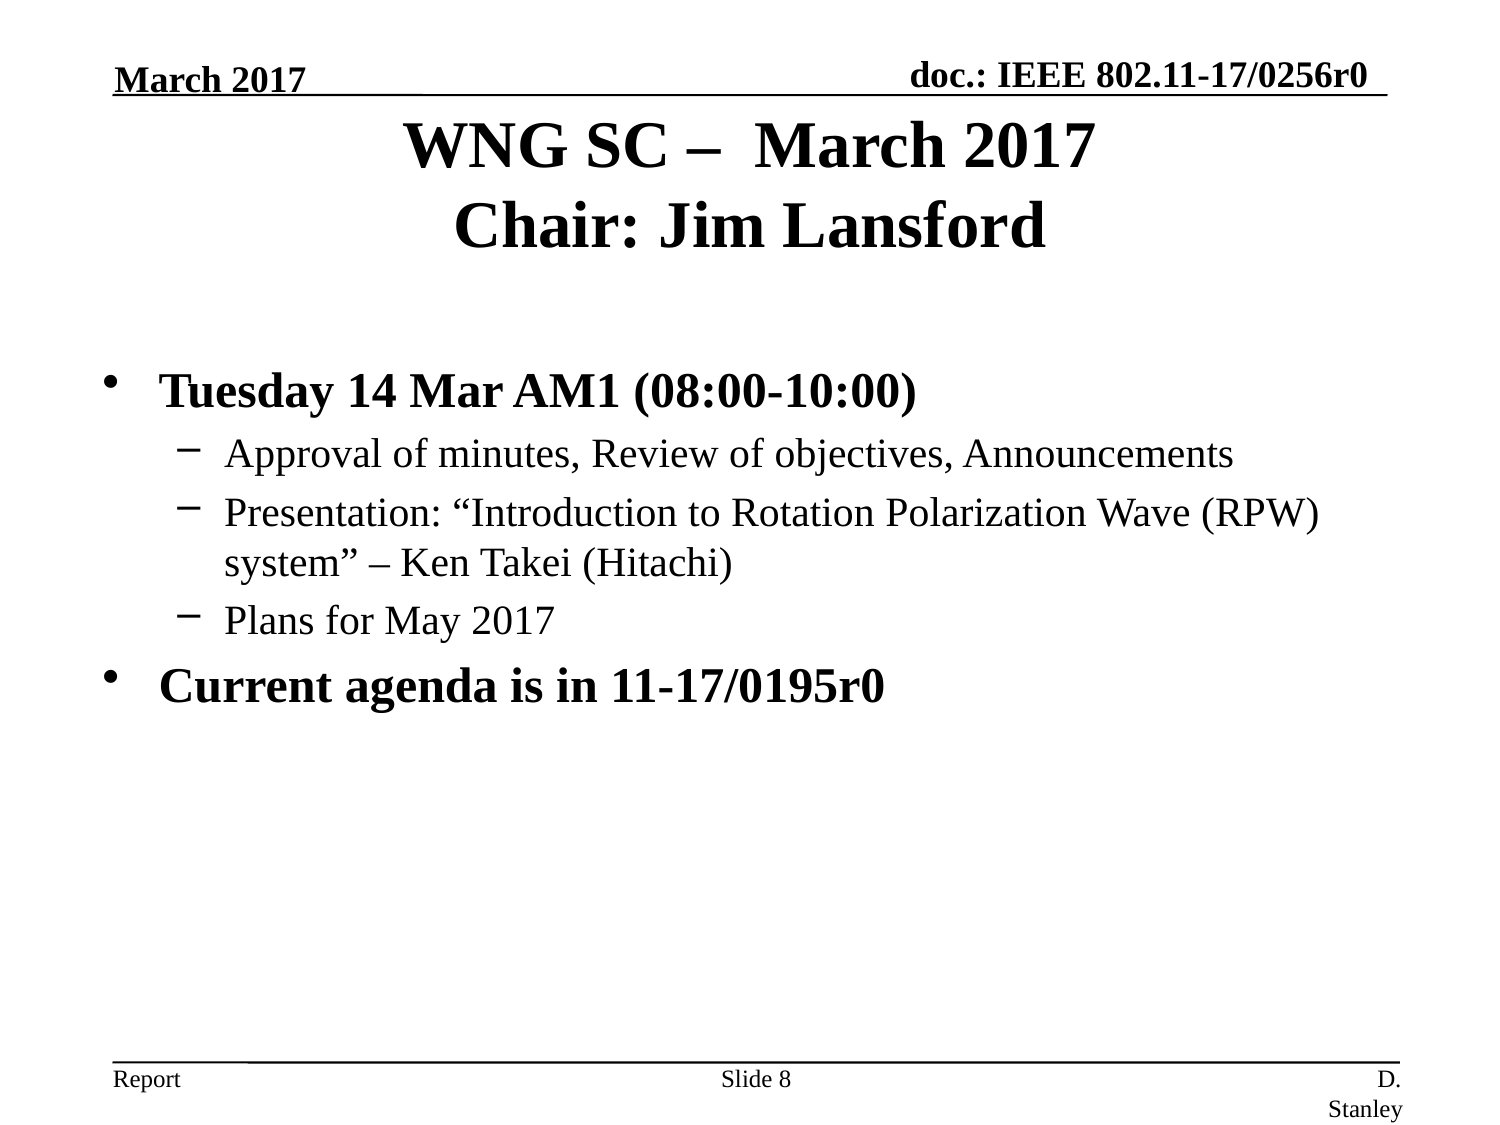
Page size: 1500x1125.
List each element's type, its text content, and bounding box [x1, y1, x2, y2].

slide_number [114, 54, 309, 100]
title WNG SC – March 2017 Chair: Jim Lansford [112, 125, 1388, 238]
text_box Tuesday 14 Mar AM1 (08:00-10:00) Approval of minutes, Review of objectives, Announcements Presentation: “Introduction to Rotation Polarization Wave (RPW) system” – Ken Takei (Hitachi) Plans for May 2017 Current agenda is in 11-17/0195r0 [87, 350, 1450, 829]
footer D. Stanley, HP Enterprise [1325, 1062, 1402, 1093]
slide_number Slide 8 [712, 1062, 800, 1093]
